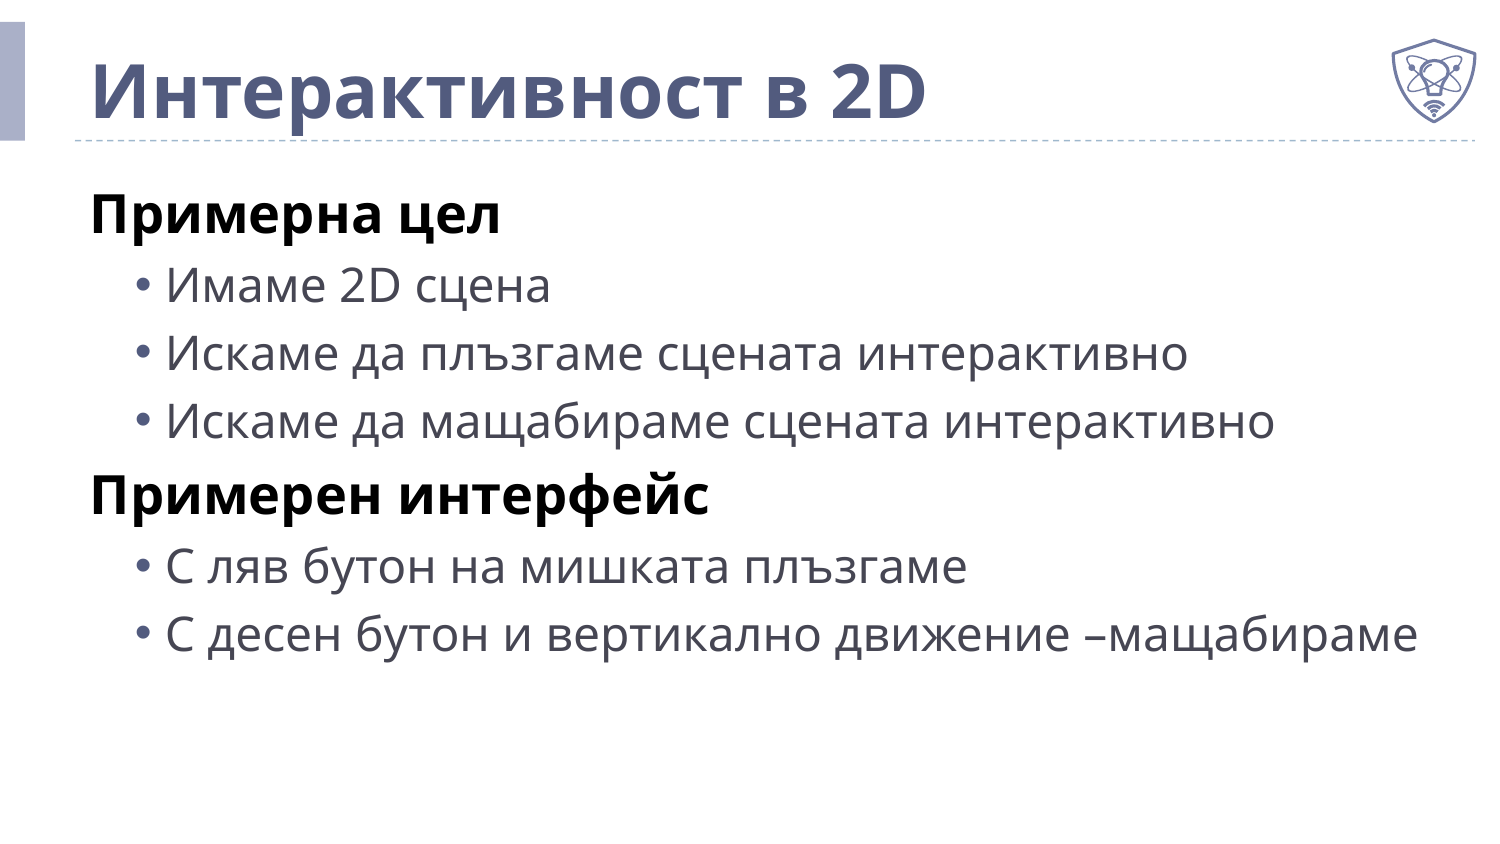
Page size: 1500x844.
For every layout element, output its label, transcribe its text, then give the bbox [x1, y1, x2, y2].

list Примерна цел Имаме 2D сцена Искаме да плъзгаме сцената интерактивно Искаме да мащабираме сцената интерактивно Примерен интерфейс С ляв бутон на мишката плъзгаме С десен бутон и вертикално движение –мащабираме [75, 171, 1475, 835]
title Интерактивност в 2D [75, 18, 1475, 141]
